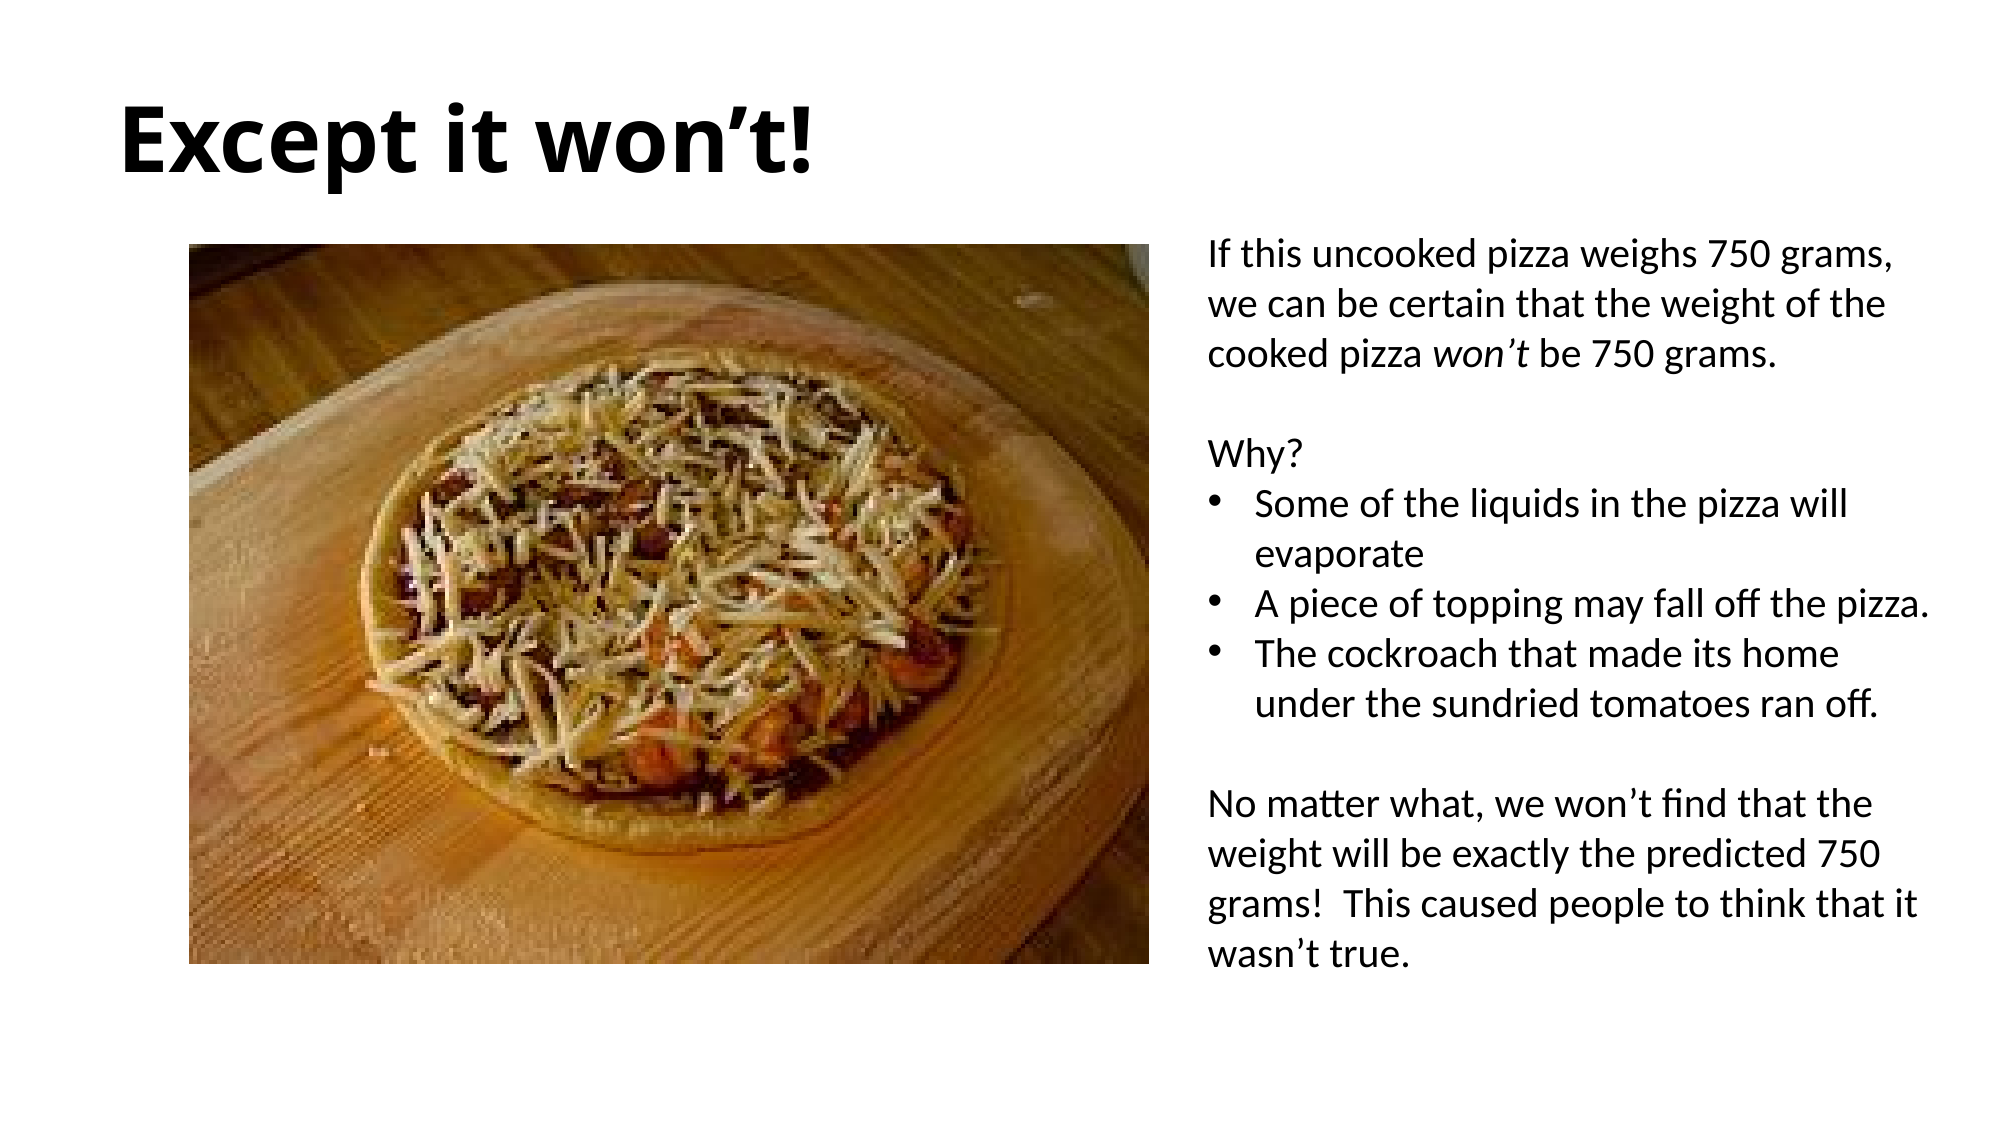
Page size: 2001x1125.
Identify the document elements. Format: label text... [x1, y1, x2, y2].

title Except it won’t! [102, 34, 1828, 252]
picture [189, 244, 1149, 964]
text_box If this uncooked pizza weighs 750 grams, we can be certain that the weight of the cooked pizza won’t be 750 grams. Why? Some of the liquids in the pizza will evaporate A piece of topping may fall off the pizza. The cockroach that made its home under the sundried tomatoes ran off. No matter what, we won’t find that the weight will be exactly the predicted 750 grams! This caused people to think that it wasn’t true. [1192, 217, 1962, 983]
